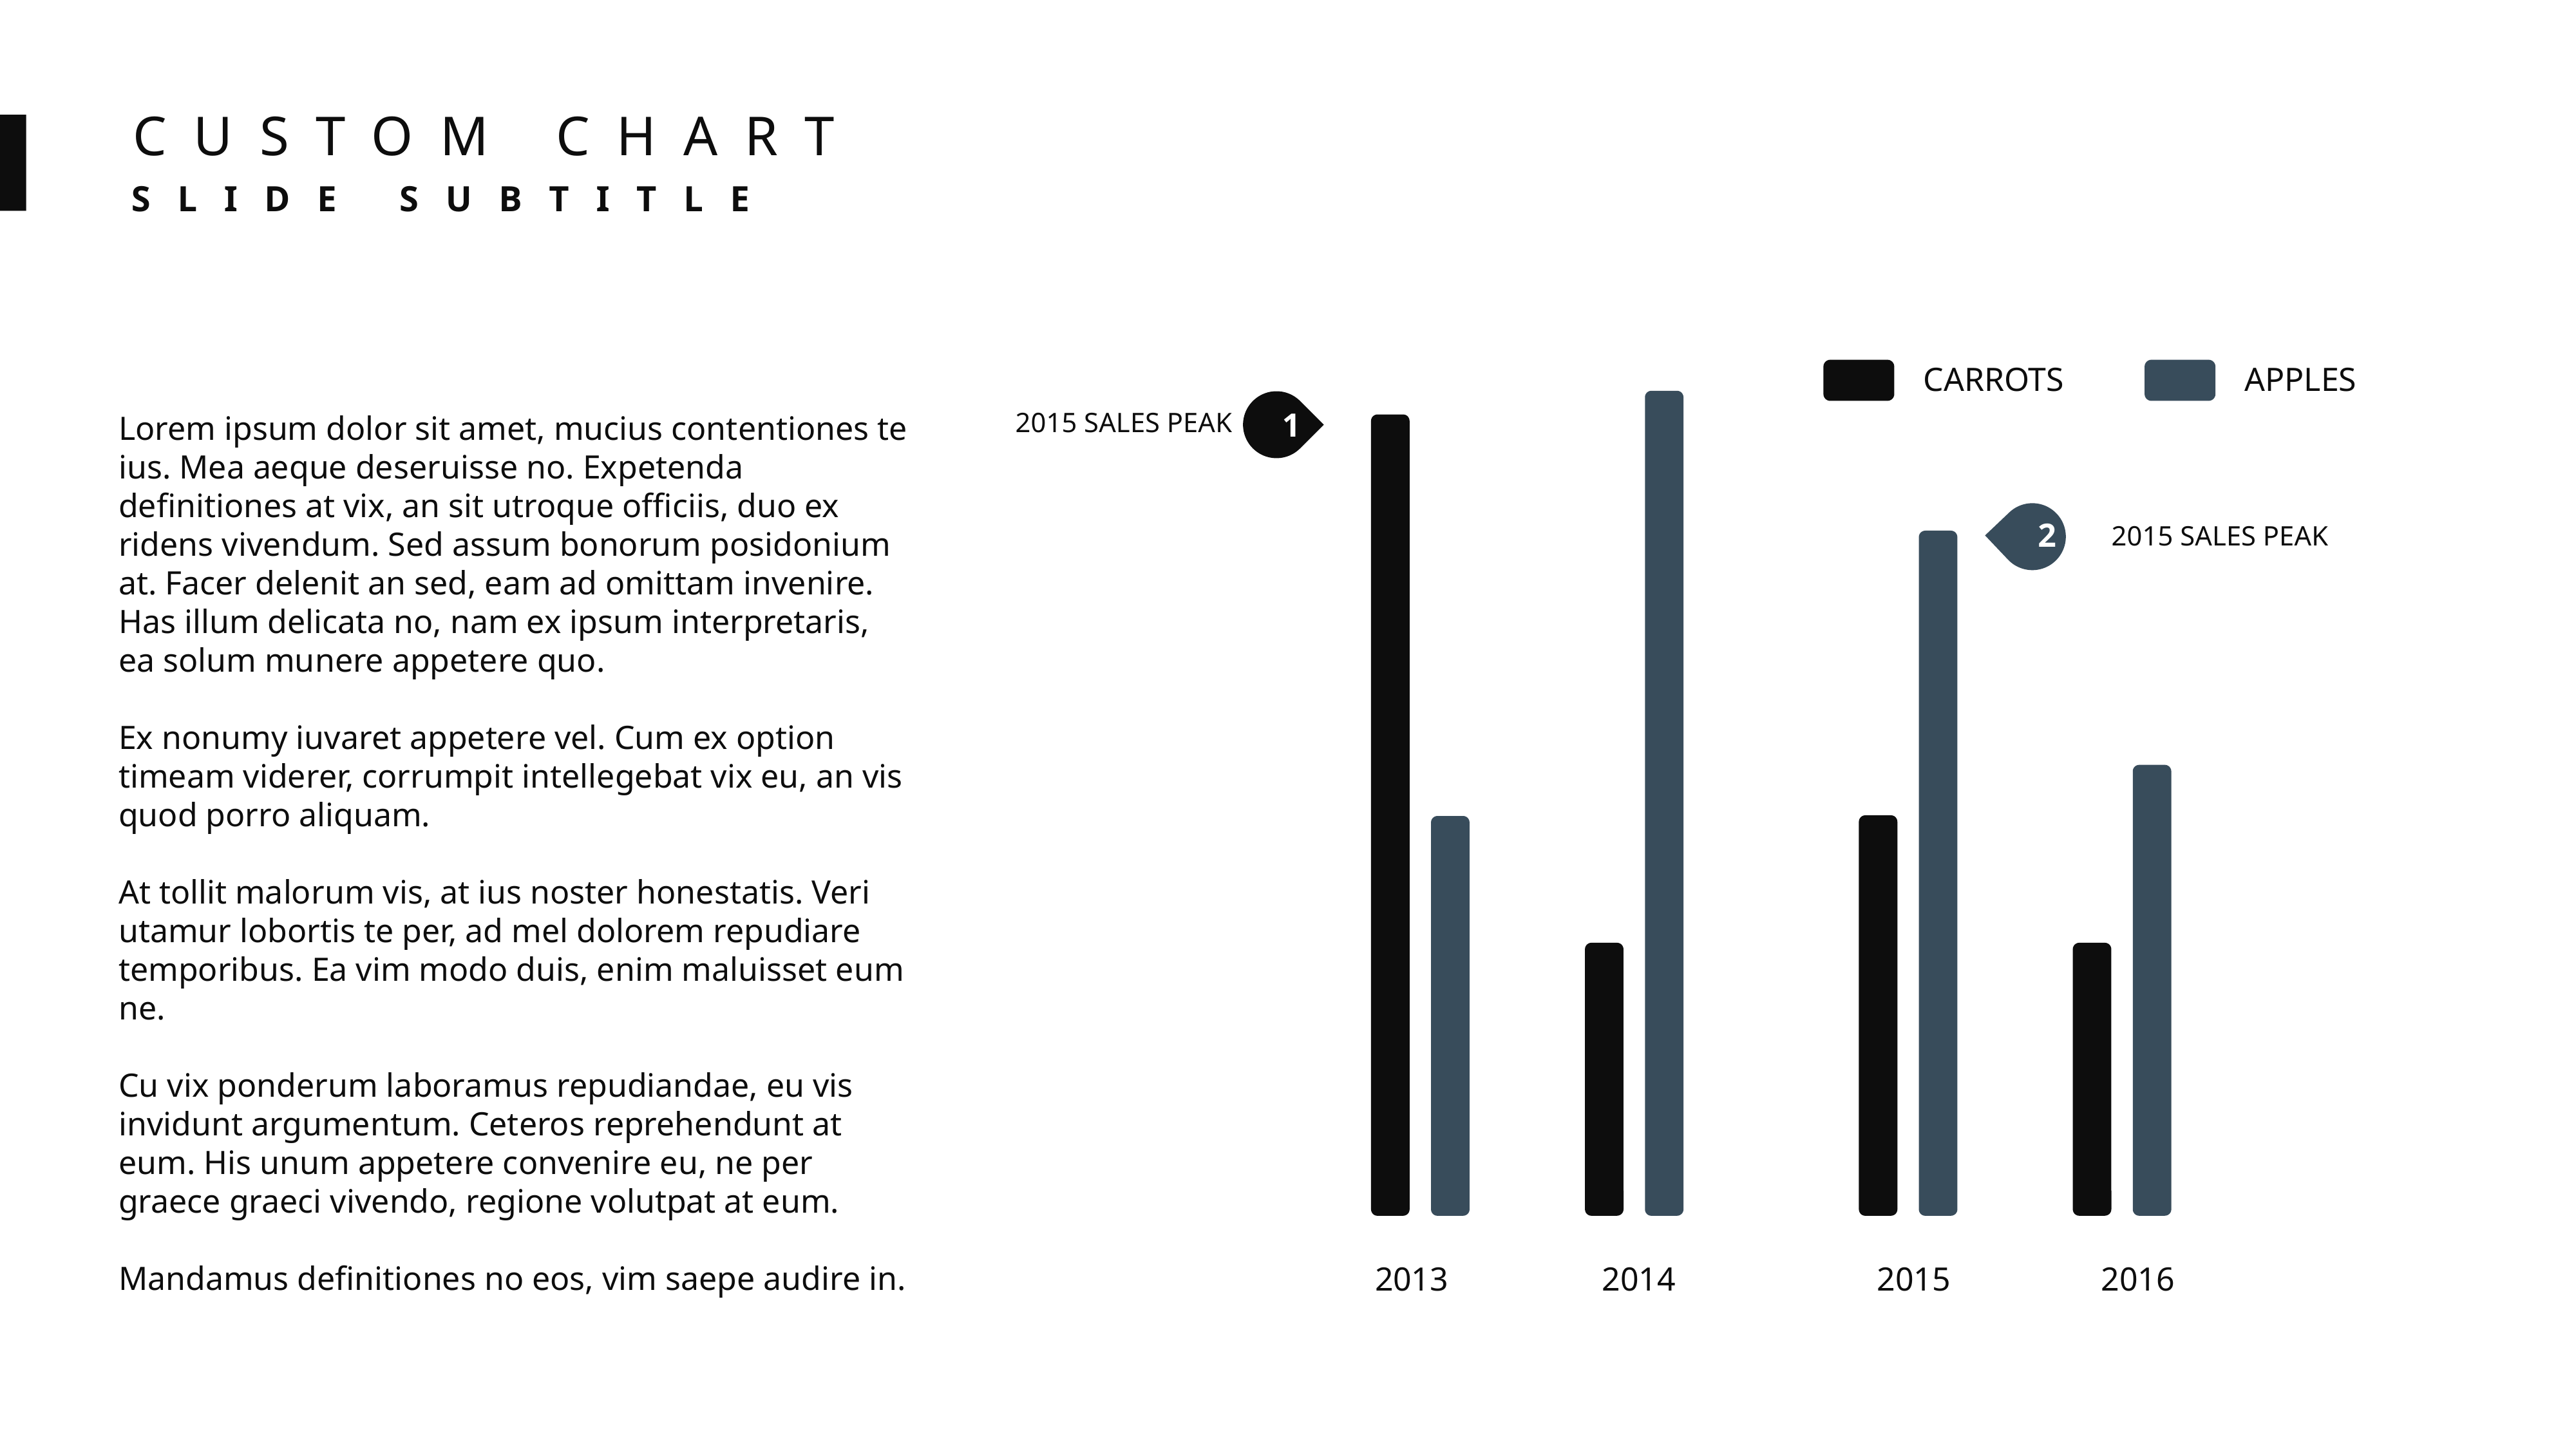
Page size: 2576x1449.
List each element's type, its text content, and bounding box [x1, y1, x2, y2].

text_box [940, 354, 2439, 1303]
text_box SLIDE SUBTITLE [122, 171, 761, 223]
text_box Lorem ipsum dolor sit amet, mucius contentiones te ius. Mea aeque deseruisse no. Expetenda definitiones at vix, an sit utroque officiis, duo ex ridens vivendum. Sed assum bonorum posidonium at. Facer delenit an sed, eam ad omittam invenire. Has illum delicata no, nam ex ipsum interpretaris, ea solum munere appetere quo. Ex nonumy iuvaret appetere vel. Cum ex option timeam viderer, corrumpit intellegebat vix eu, an vis quod porro aliquam. At tollit malorum vis, at ius noster honestatis. Veri utamur lobortis te per, ad mel dolorem repudiare temporibus. Ea vim modo duis, enim maluisset eum ne. Cu vix ponderum laboramus repudiandae, eu vis invidunt argumentum. Ceteros reprehendunt at eum. His unum appetere convenire eu, ne per graece graeci vivendo, regione volutpat at eum. Mandamus definitiones no eos, vim saepe audire in. [109, 403, 918, 1379]
text_box [0, 114, 27, 211]
text_box CUSTOM CHART [123, 97, 845, 171]
